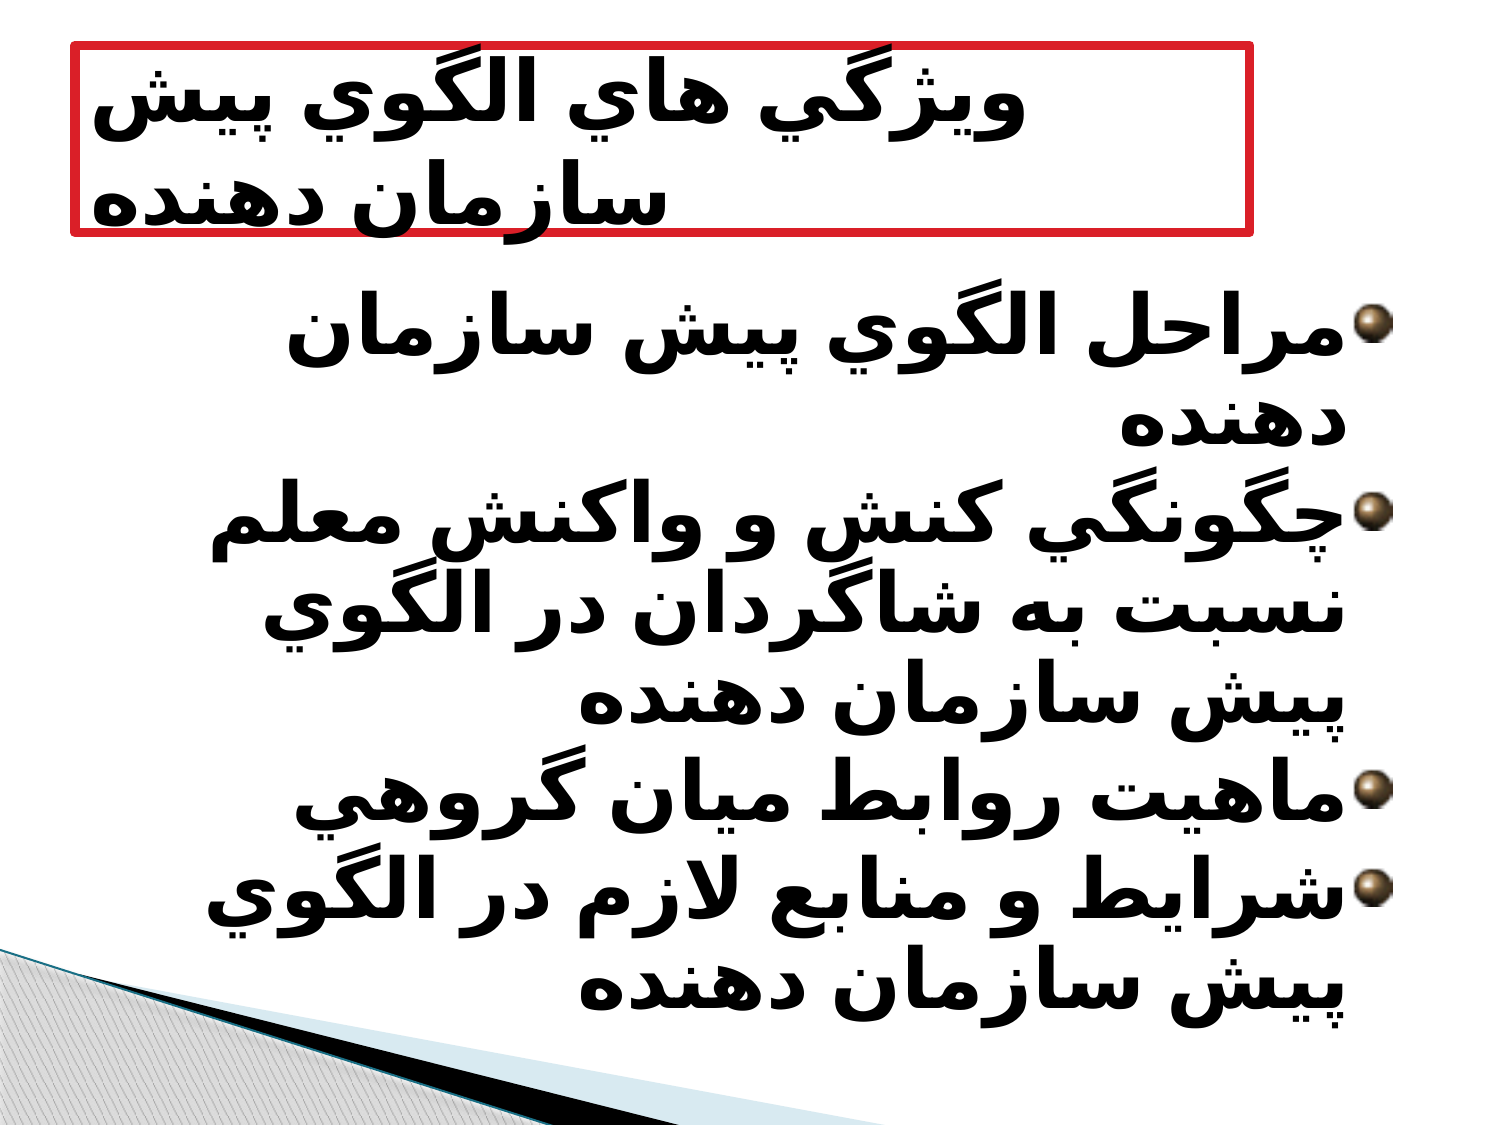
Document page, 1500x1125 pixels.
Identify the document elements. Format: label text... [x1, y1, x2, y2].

picture [1352, 768, 1393, 809]
list مراحل الگوي پيش سازمان دهنده چگونگي كنش و واكنش معلم نسبت به شاگردان در الگوي پيش سازمان دهنده ماهيت روابط ميان گروهي شرايط و منابع لازم در الگوي پيش سازمان دهنده [75, 275, 1425, 986]
picture [1352, 490, 1393, 531]
picture [1352, 302, 1393, 343]
picture [1352, 867, 1393, 907]
title ويژگي هاي الگوي پيش سازمان دهنده [70, 41, 1254, 237]
